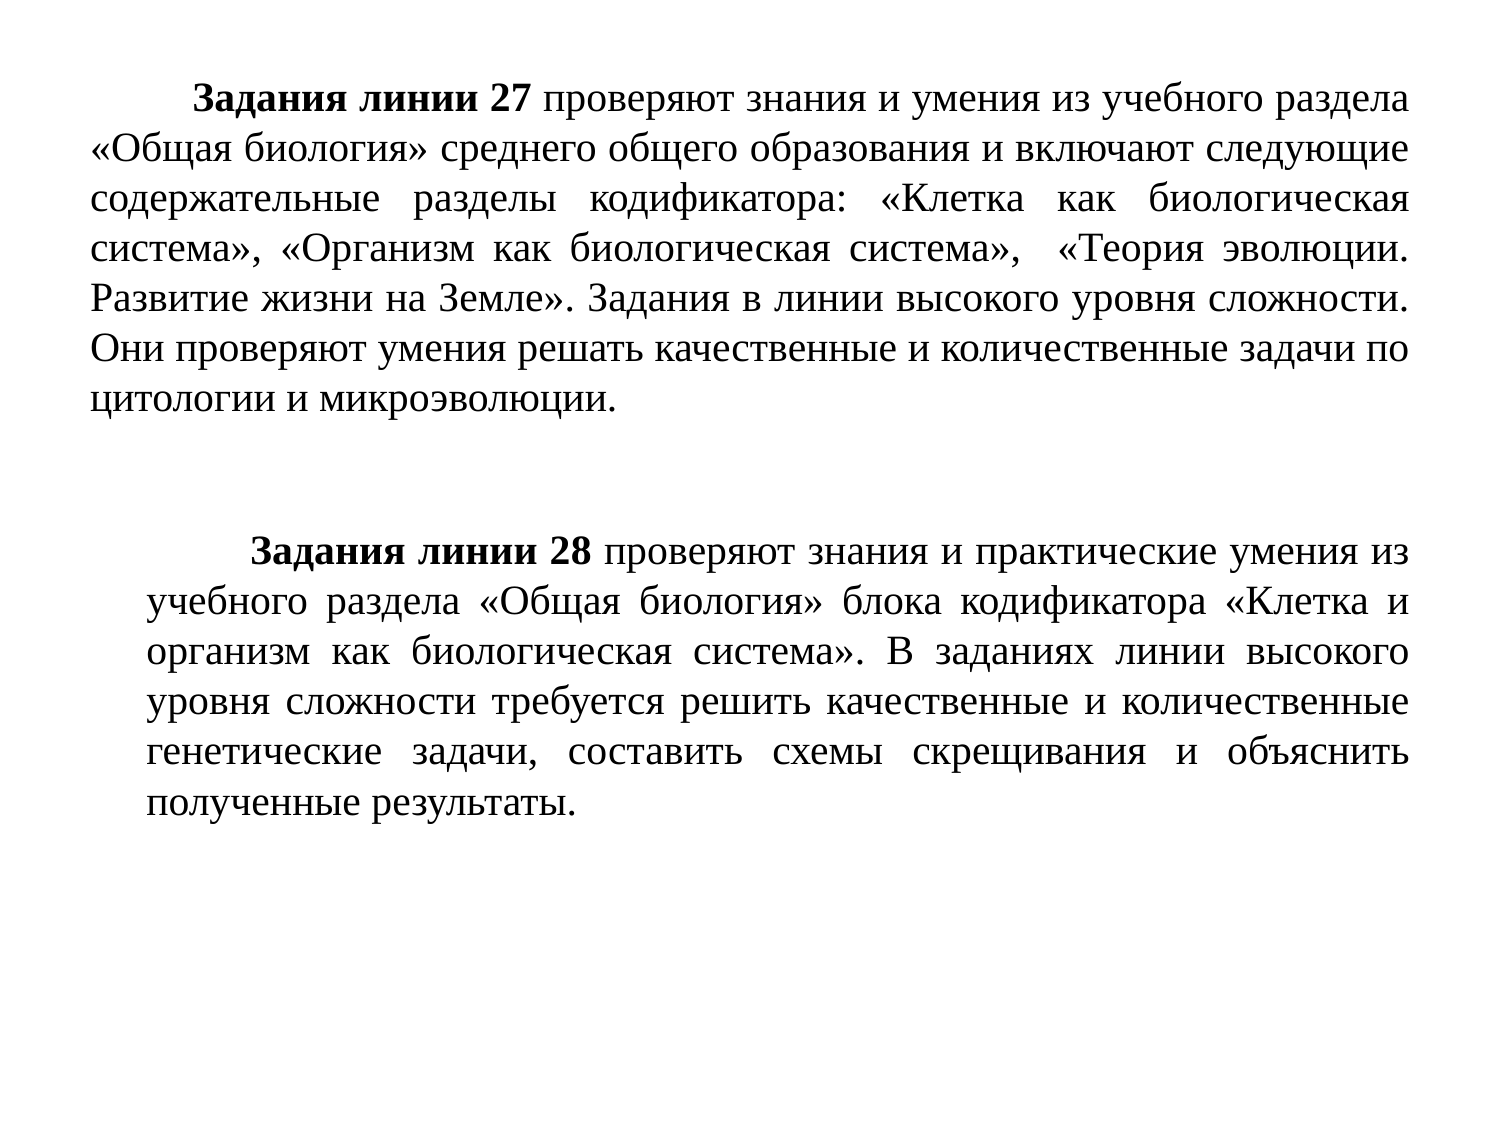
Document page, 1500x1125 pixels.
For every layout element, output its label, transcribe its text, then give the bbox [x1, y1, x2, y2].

title Задания линии 27 проверяют знания и умения из учебного раздела «Общая биология» среднего общего образования и включают следующие содержательные разделы кодификатора: «Клетка как биологическая система», «Организм как биологическая система», «Теория эволюции. Развитие жизни на Земле». Задания в линии высокого уровня сложности. Они проверяют умения решать качественные и количественные задачи по цитологии и микроэволюции. [75, 45, 1425, 445]
list Задания линии 28 проверяют знания и практические умения из учебного раздела «Общая биология» блока кодификатора «Клетка и организм как биологическая система». В заданиях линии высокого уровня сложности требуется решить качественные и количественные генетические задачи, составить схемы скрещивания и объяснить полученные результаты. [75, 515, 1425, 1005]
